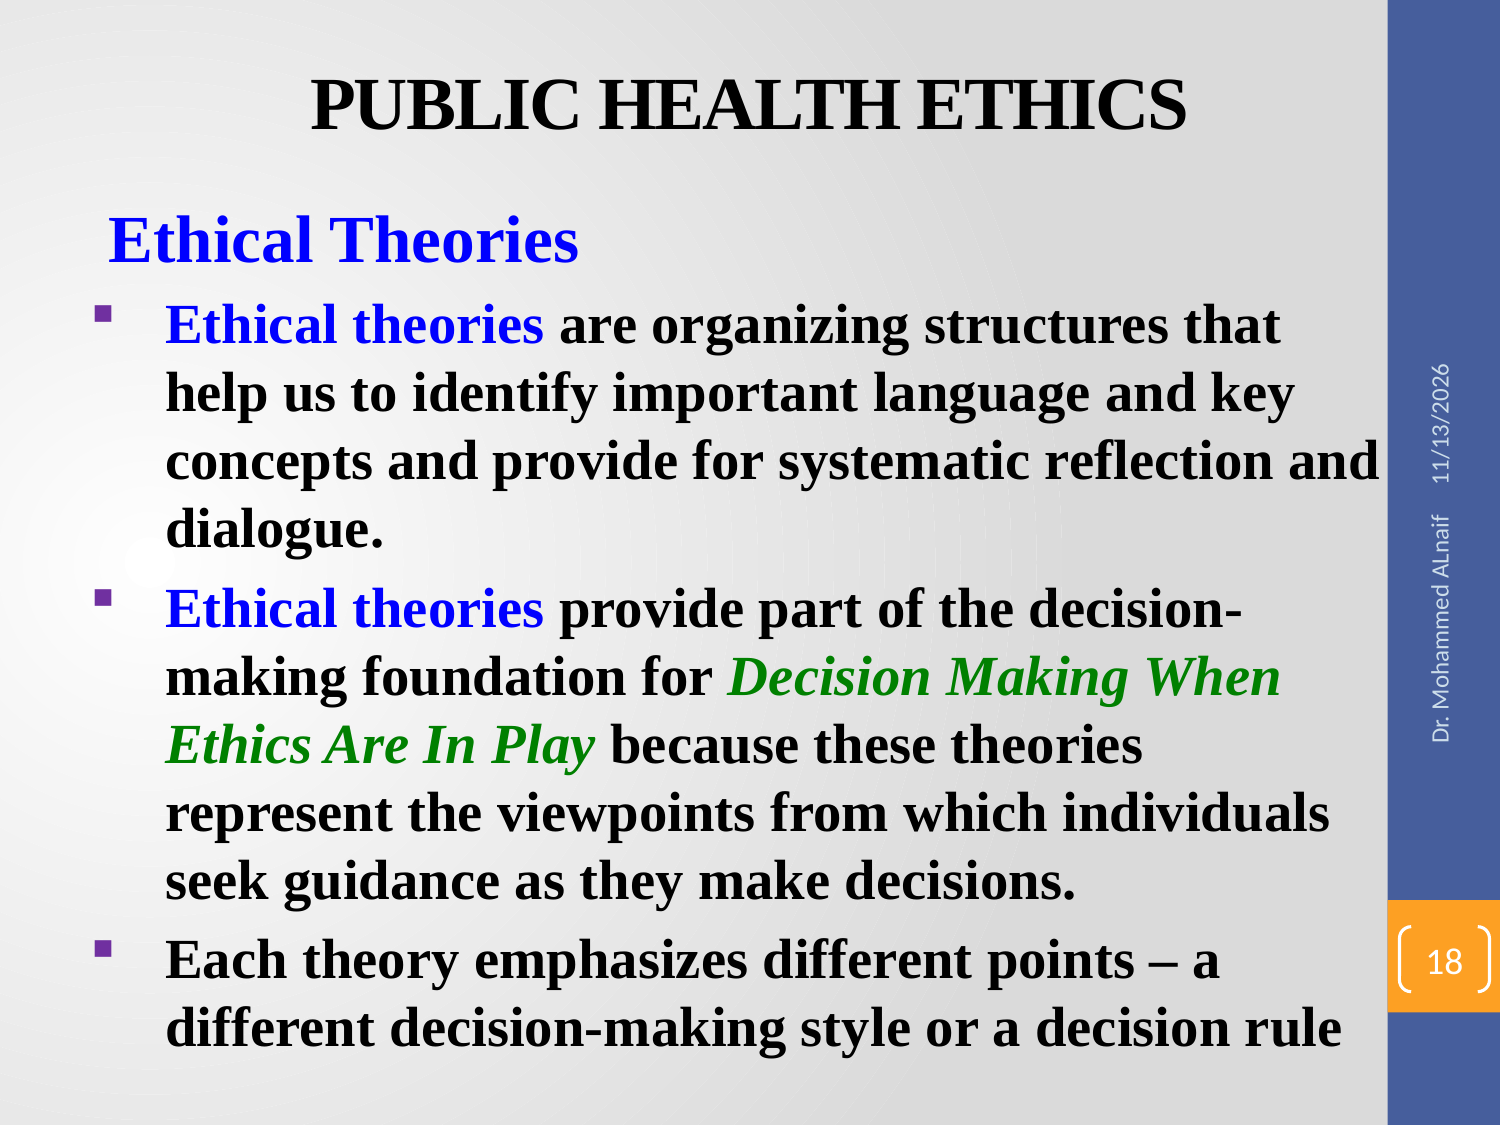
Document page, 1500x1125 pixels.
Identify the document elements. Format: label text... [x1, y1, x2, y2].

title PUBLIC HEALTH ETHICS [75, 37, 1425, 163]
slide_number 18 [1400, 925, 1492, 994]
footer Dr. Mohammed ALnaif [1408, 500, 1469, 889]
list Ethical Theories Ethical theories are organizing structures that help us to identify important language and key concepts and provide for systematic reflection and dialogue. Ethical theories provide part of the decision-making foundation for Decision Making When Ethics Are In Play because these theories represent the viewpoints from which individuals seek guidance as they make decisions. Each theory emphasizes different points – a different decision-making style or a decision rule [75, 187, 1400, 1075]
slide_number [1408, 100, 1469, 500]
